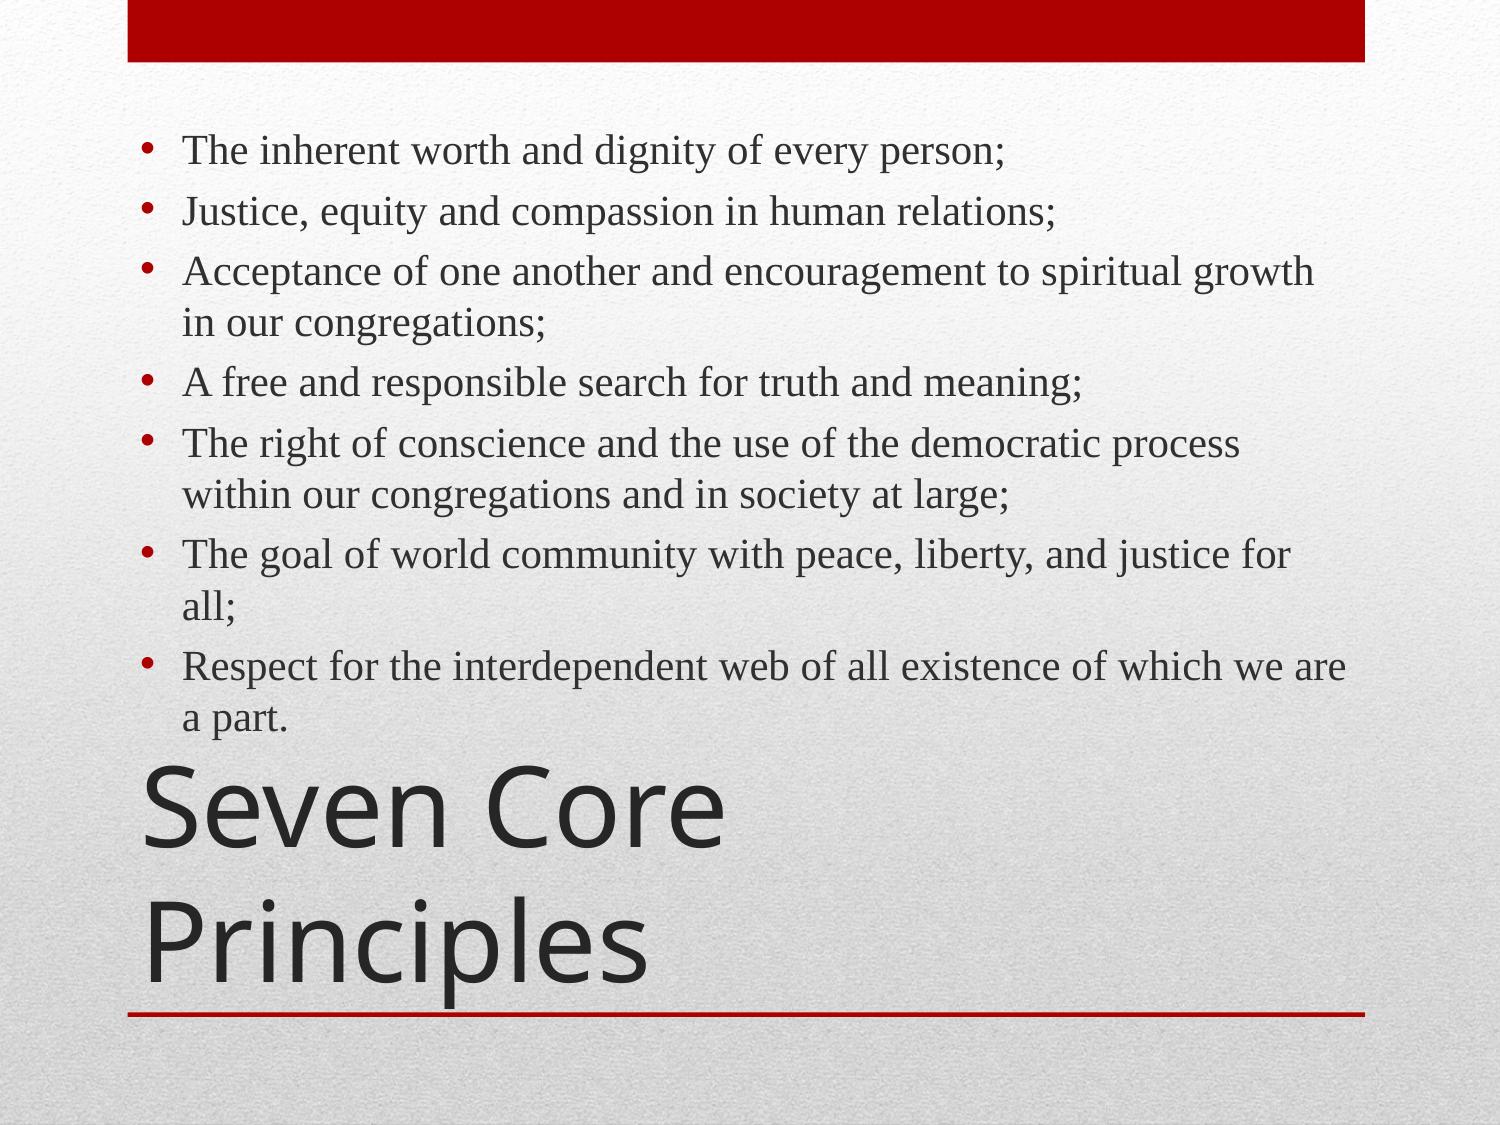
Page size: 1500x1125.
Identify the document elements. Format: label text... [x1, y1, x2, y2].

title Seven Core Principles [125, 750, 1238, 1013]
list The inherent worth and dignity of every person; Justice, equity and compassion in human relations; Acceptance of one another and encouragement to spiritual growth in our congregations; A free and responsible search for truth and meaning; The right of conscience and the use of the democratic process within our congregations and in society at large; The goal of world community with peace, liberty, and justice for all; Respect for the interdependent web of all existence of which we are a part. [125, 112, 1363, 750]
